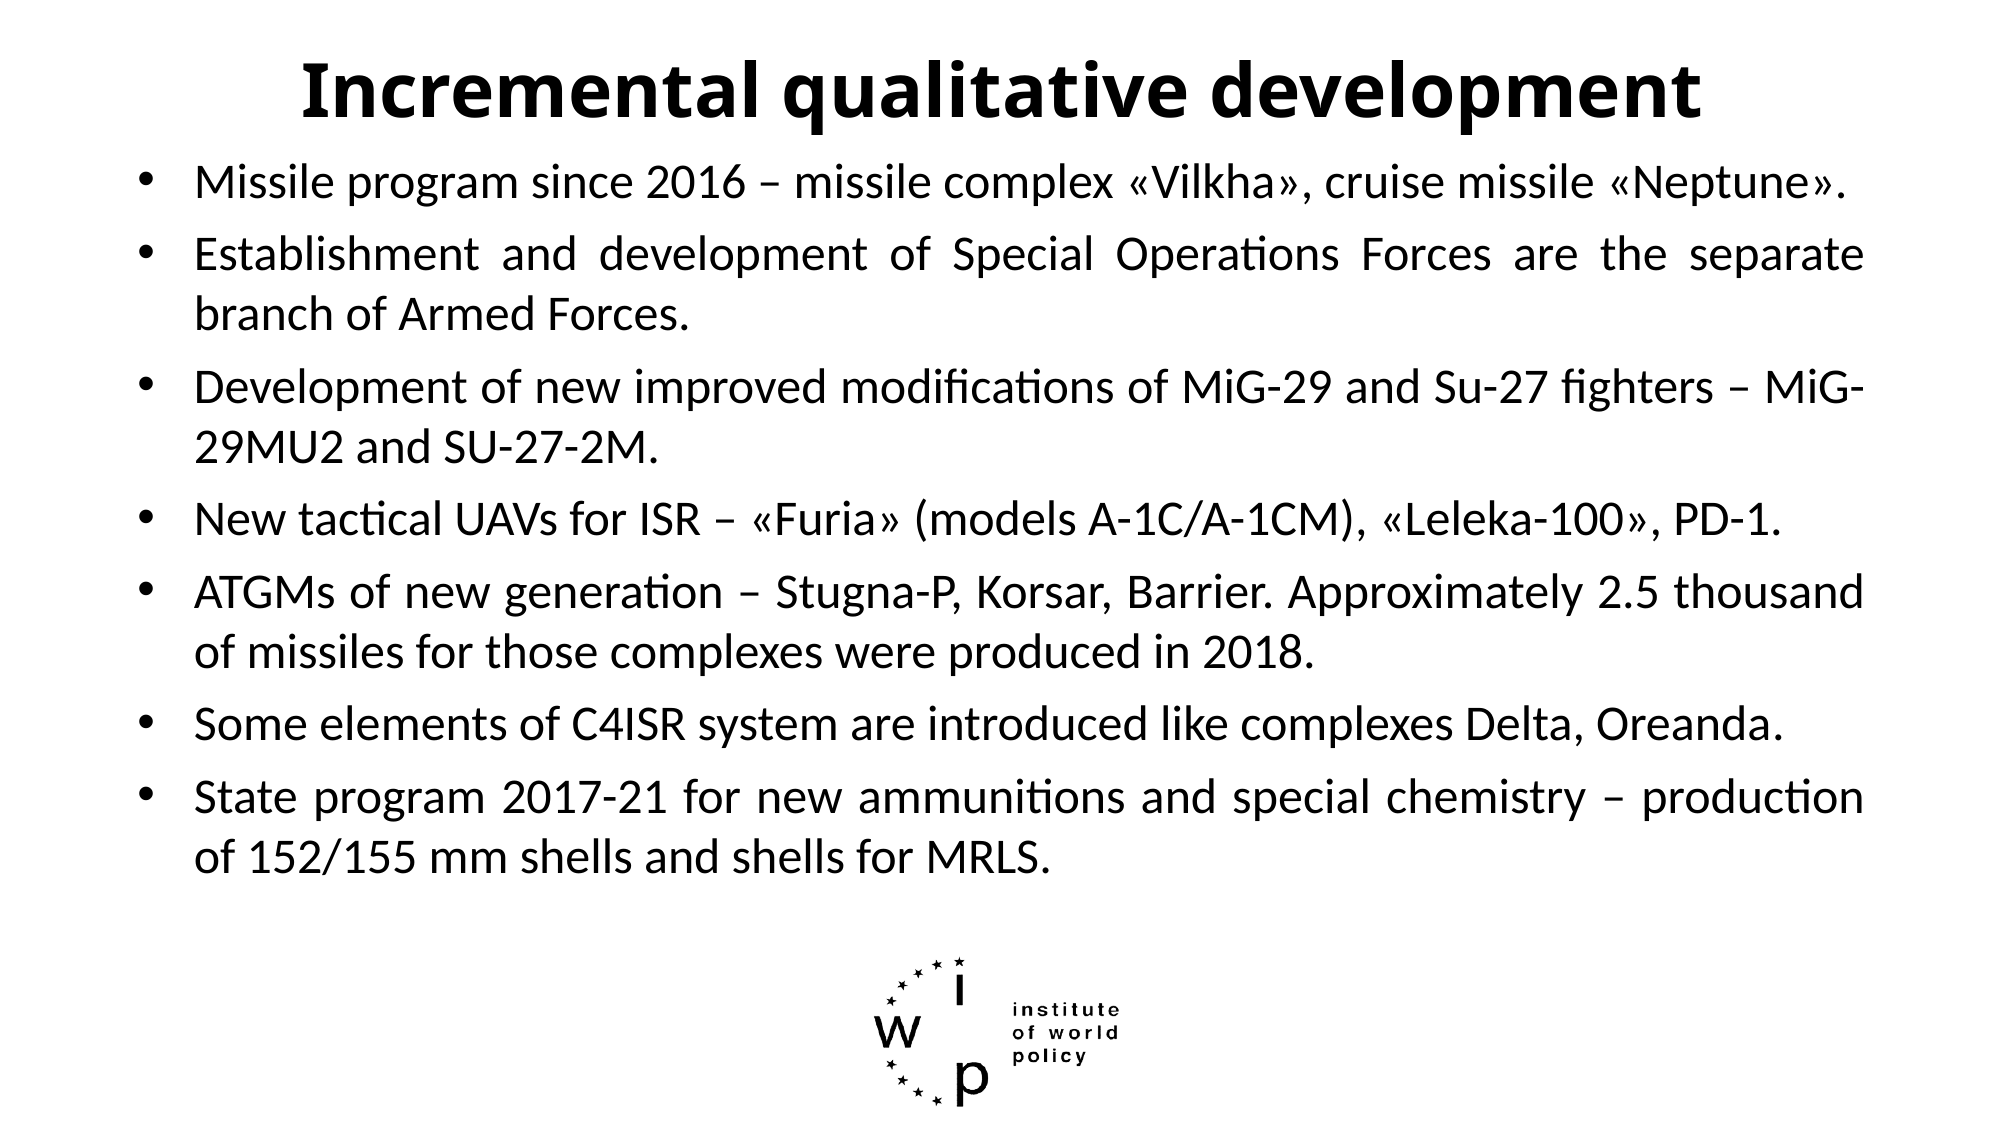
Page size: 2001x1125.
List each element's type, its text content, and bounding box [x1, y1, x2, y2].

title Incremental qualitative development [122, 27, 1883, 141]
picture [862, 941, 1138, 1125]
list Missile program since 2016 – missile complex «Vilkha», cruise missile «Neptune». Establishment and development of Special Operations Forces are the separate branch of Armed Forces. Development of new improved modifications of MiG-29 and Su-27 fighters – MiG-29MU2 and SU-27-2M. New tactical UAVs for ISR – «Furia» (models A-1C/A-1CM), «Leleka-100», PD-1. ATGMs of new generation – Stugna-P, Korsar, Barrier. Approximately 2.5 thousand of missiles for those complexes were produced in 2018. Some elements of C4ISR system are introduced like complexes Delta, Oreanda. State program 2017-21 for new ammunitions and special chemistry – production of 152/155 mm shells and shells for MRLS. [122, 140, 1881, 942]
